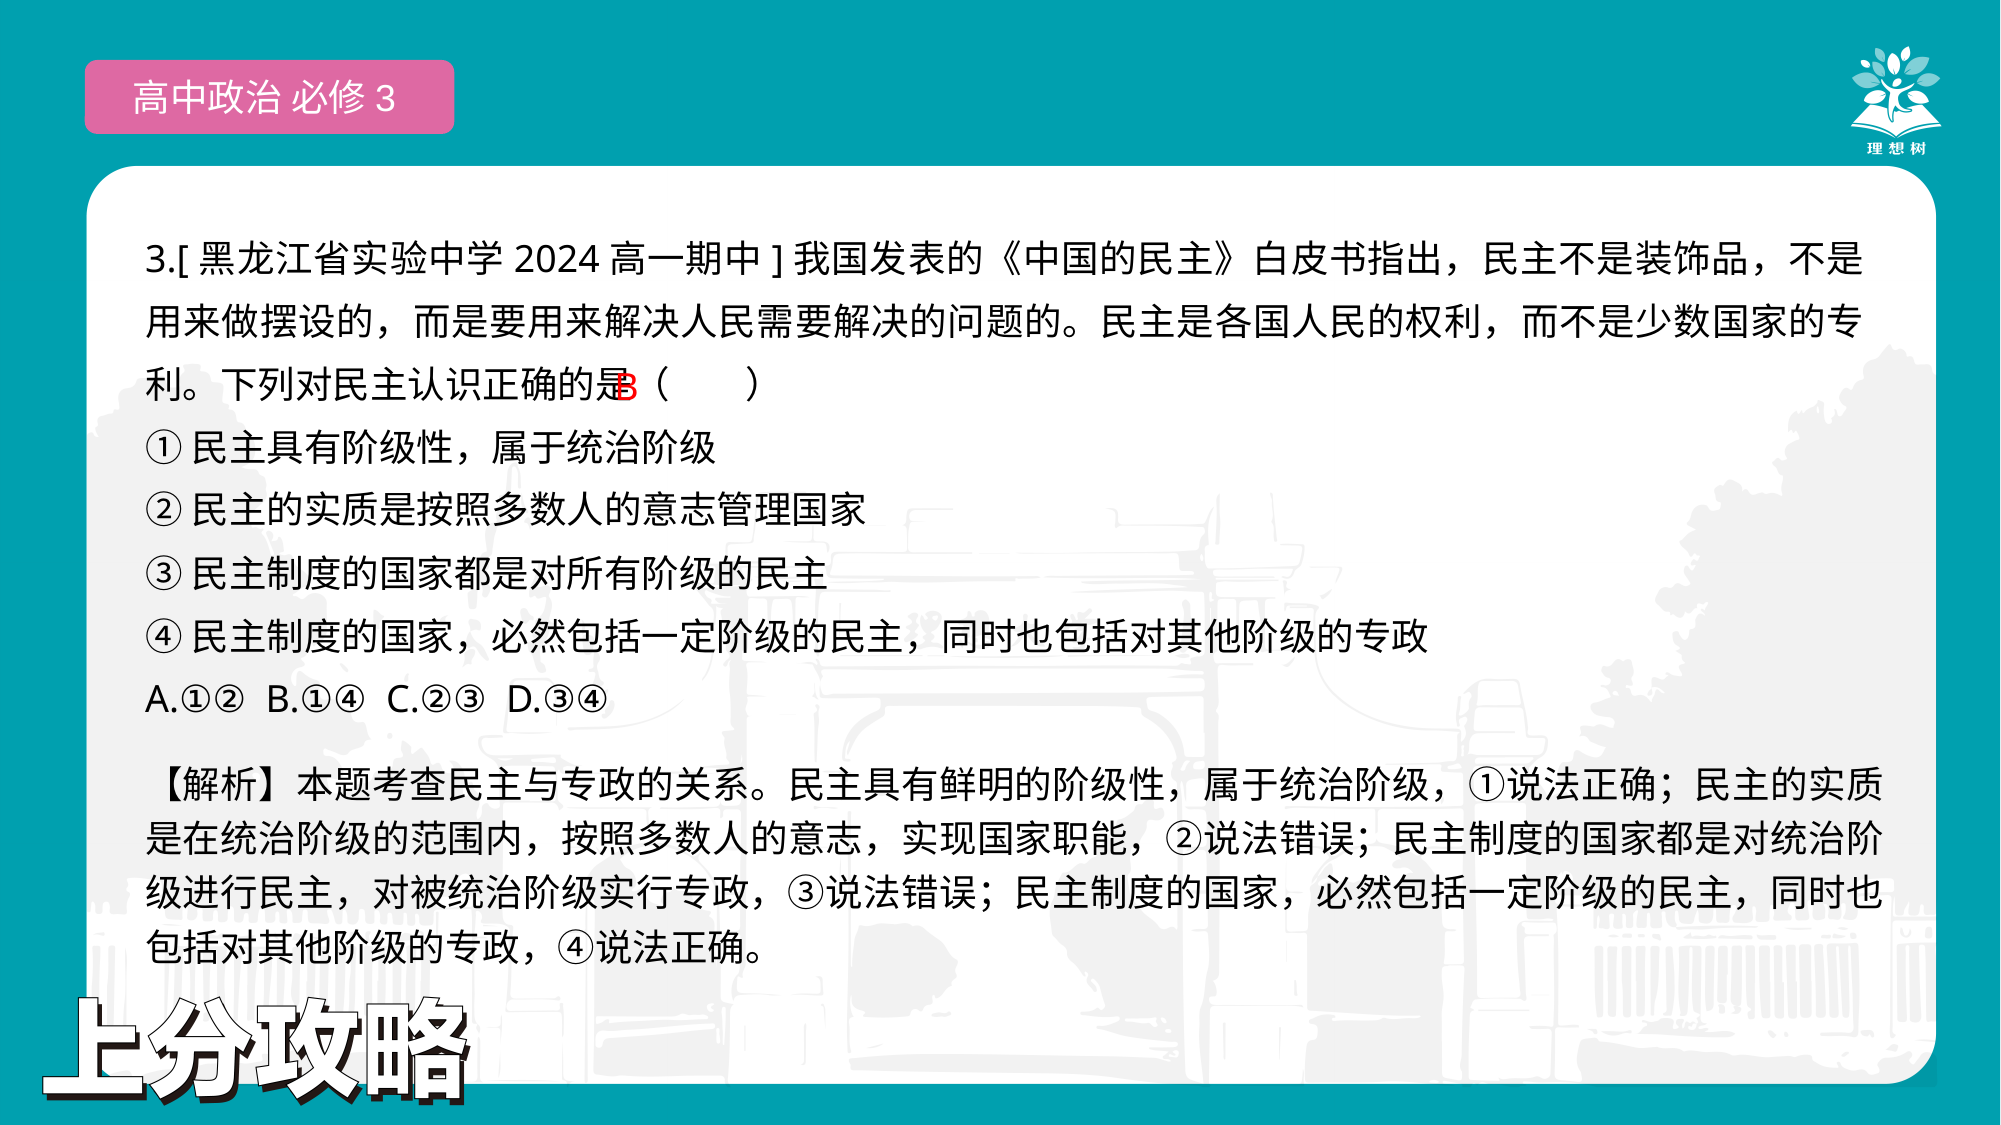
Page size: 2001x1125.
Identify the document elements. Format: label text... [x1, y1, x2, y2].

picture [0, 0, 2001, 1125]
text_box 高中政治 必修3 [83, 58, 456, 135]
text_box B [589, 332, 707, 416]
text_box 3.[黑龙江省实验中学2024高一期中]我国发表的《中国的民主》白皮书指出，民主不是装饰品，不是用来做摆设的，而是要用来解决人民需要解决的问题的。民主是各国人民的权利，而不是少数国家的专利。下列对民主认识正确的是（ ） ①民主具有阶级性，属于统治阶级 ②民主的实质是按照多数人的意志管理国家 ③民主制度的国家都是对所有阶级的民主 ④民主制度的国家，必然包括一定阶级的民主，同时也包括对其他阶级的专政 A.①② B.①④ C.②③ D.③④ [130, 209, 1880, 728]
text_box 【解析】本题考查民主与专政的关系。民主具有鲜明的阶级性，属于统治阶级，①说法正确；民主的实质是在统治阶级的范围内，按照多数人的意志，实现国家职能，②说法错误；民主制度的国家都是对统治阶级进行民主，对被统治阶级实行专政，③说法错误；民主制度的国家，必然包括一定阶级的民主，同时也包括对其他阶级的专政，④说法正确。 [130, 745, 1899, 976]
